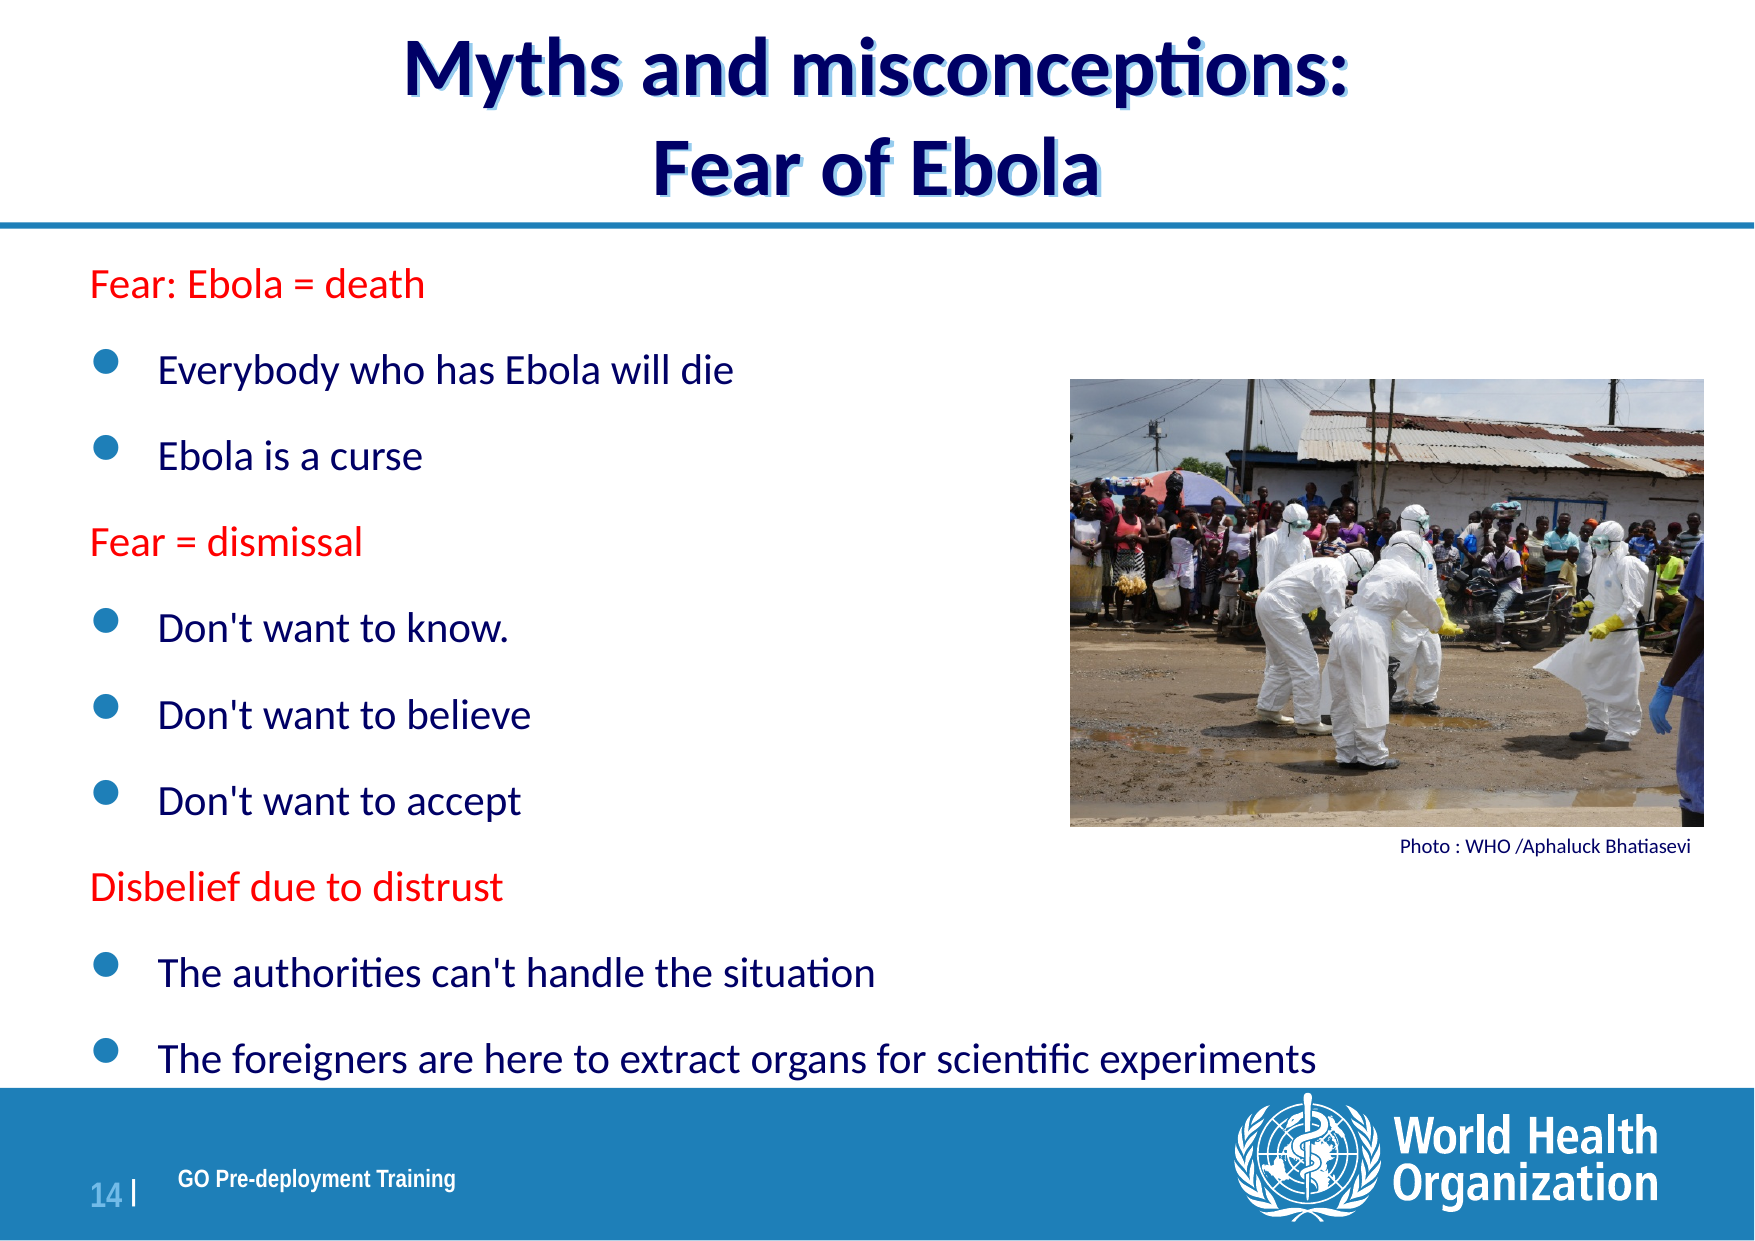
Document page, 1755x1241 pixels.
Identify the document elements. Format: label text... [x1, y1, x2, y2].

text_box Photo : WHO /Aphaluck Bhatiasevi [1182, 824, 1709, 867]
title Myths and misconceptions: Fear of Ebola [0, 0, 1755, 224]
picture [1070, 379, 1704, 828]
list Fear: Ebola = death Everybody who has Ebola will die Ebola is a curse Fear = dismissal Don't want to know. Don't want to believe Don't want to accept Disbelief due to distrust The authorities can't handle the situation The foreigners are here to extract organs for scientific experiments [89, 255, 1639, 1086]
